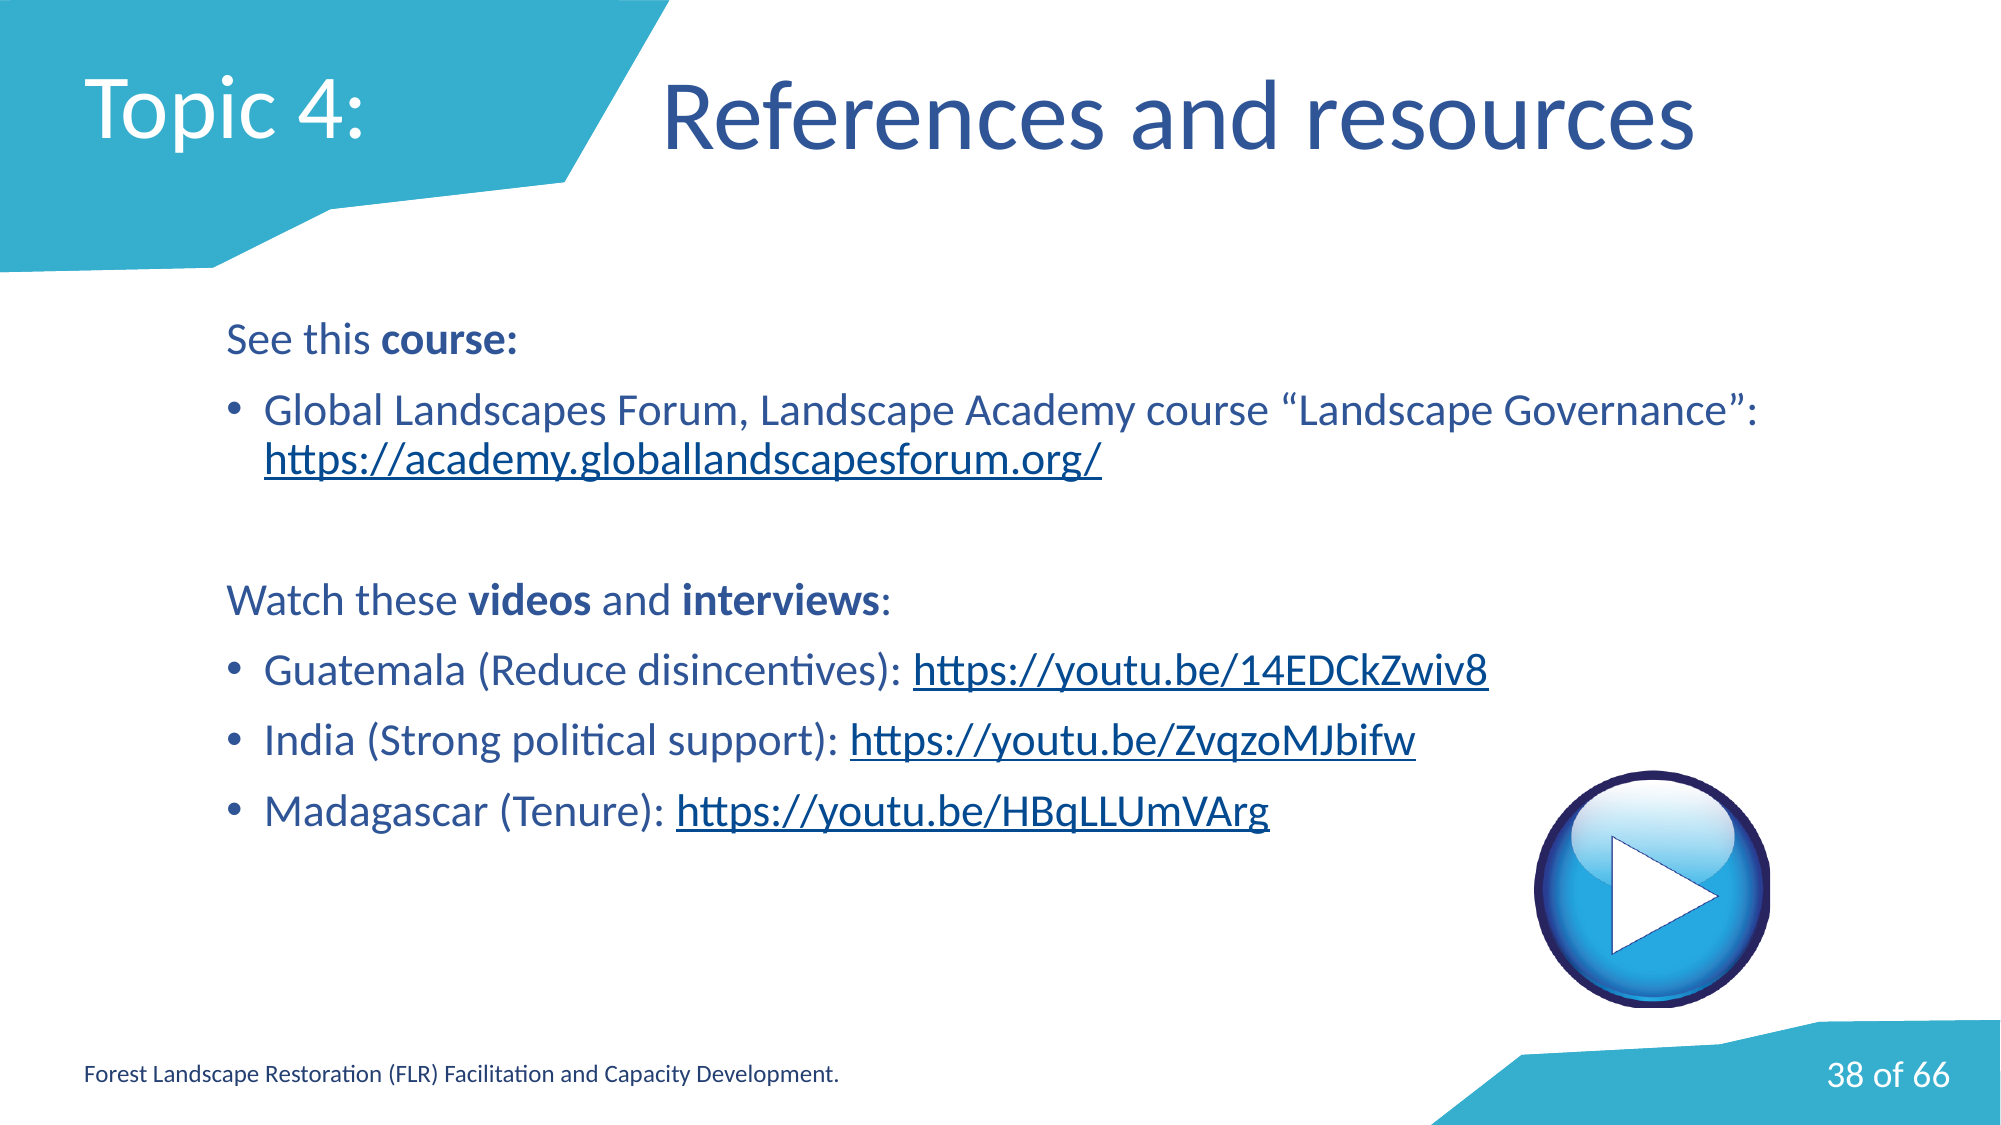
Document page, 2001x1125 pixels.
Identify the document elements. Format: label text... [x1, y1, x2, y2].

footer Forest Landscape Restoration (FLR) Facilitation and Capacity Development. [69, 1042, 1270, 1103]
list See this course: Global Landscapes Forum, Landscape Academy course “Landscape Governance”: https://academy.globallandscapesforum.org/ Watch these videos and interviews: Guatemala (Reduce disincentives): https://youtu.be/14EDCkZwiv8 India (Strong political support): https://youtu.be/ZvqzoMJbifw Madagascar (Tenure): https://youtu.be/HBqLLUmVArg [211, 307, 1822, 1022]
picture [1534, 770, 1771, 1008]
text_box References and resources [646, 42, 1883, 178]
slide_number 38 of 66 [1759, 1042, 1966, 1103]
title Topic 4: [69, 0, 765, 218]
